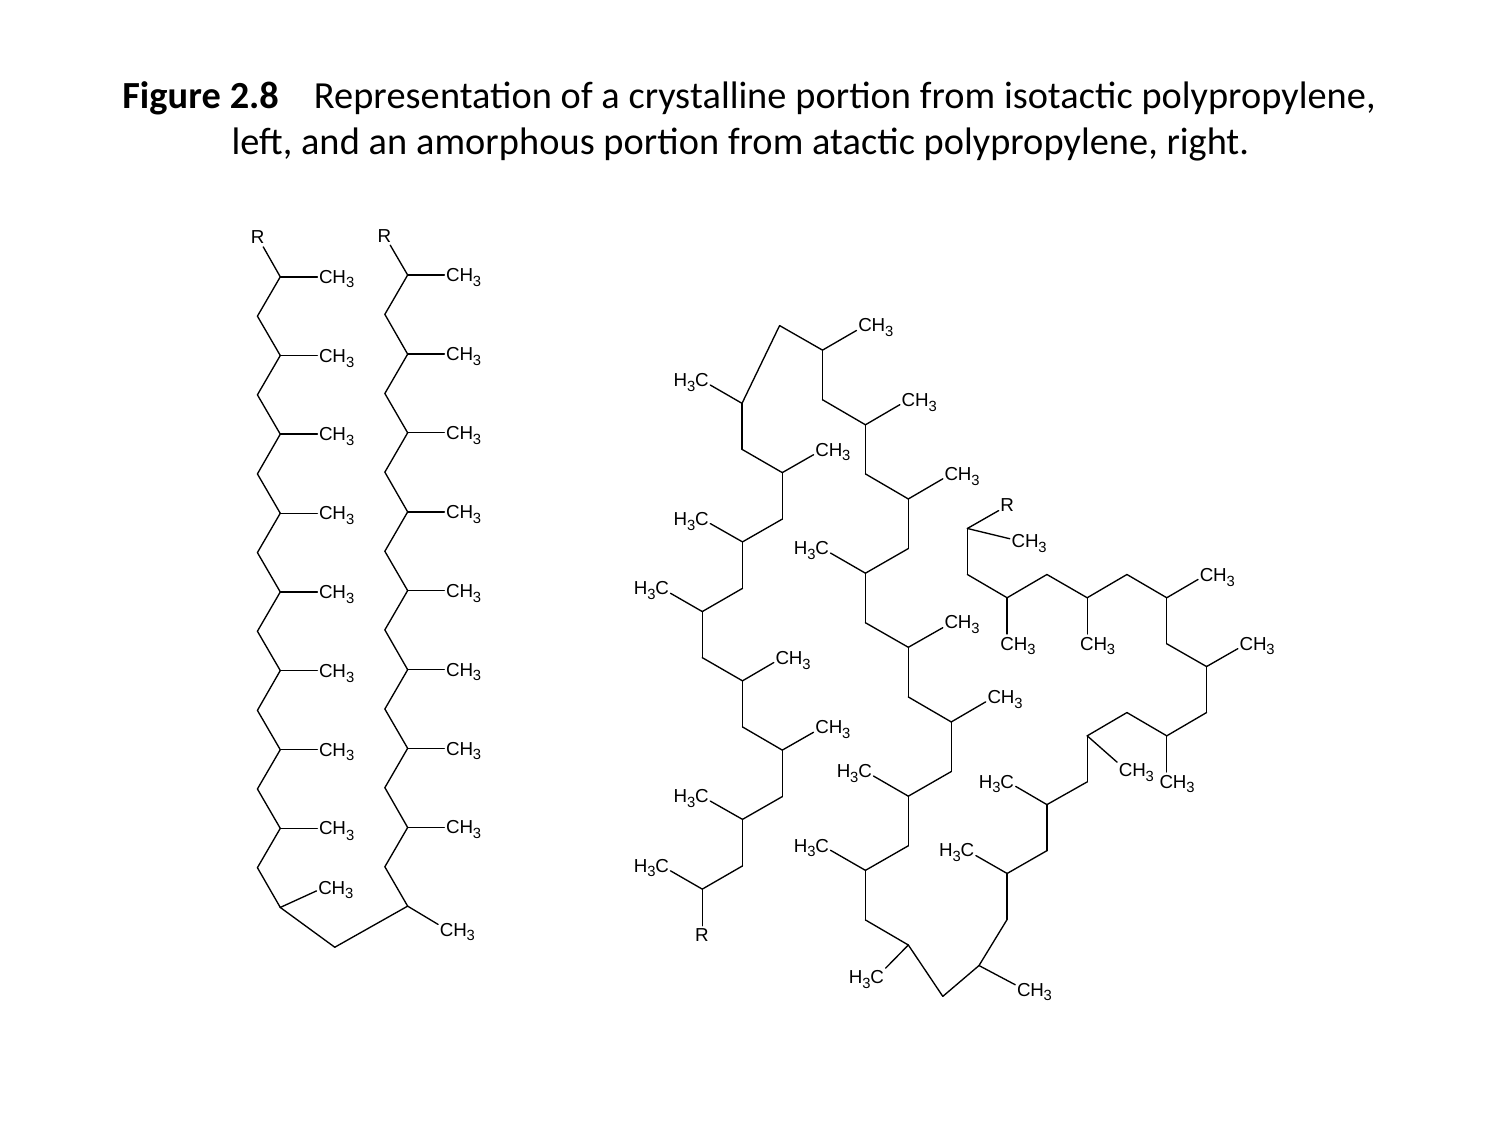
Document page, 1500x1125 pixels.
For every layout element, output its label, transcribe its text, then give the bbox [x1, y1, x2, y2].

title Figure 2.8 Representation of a crystalline portion from isotactic polypropylene, left, and an amorphous portion from atactic polypropylene, right. [75, 45, 1425, 233]
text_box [250, 224, 1276, 1006]
